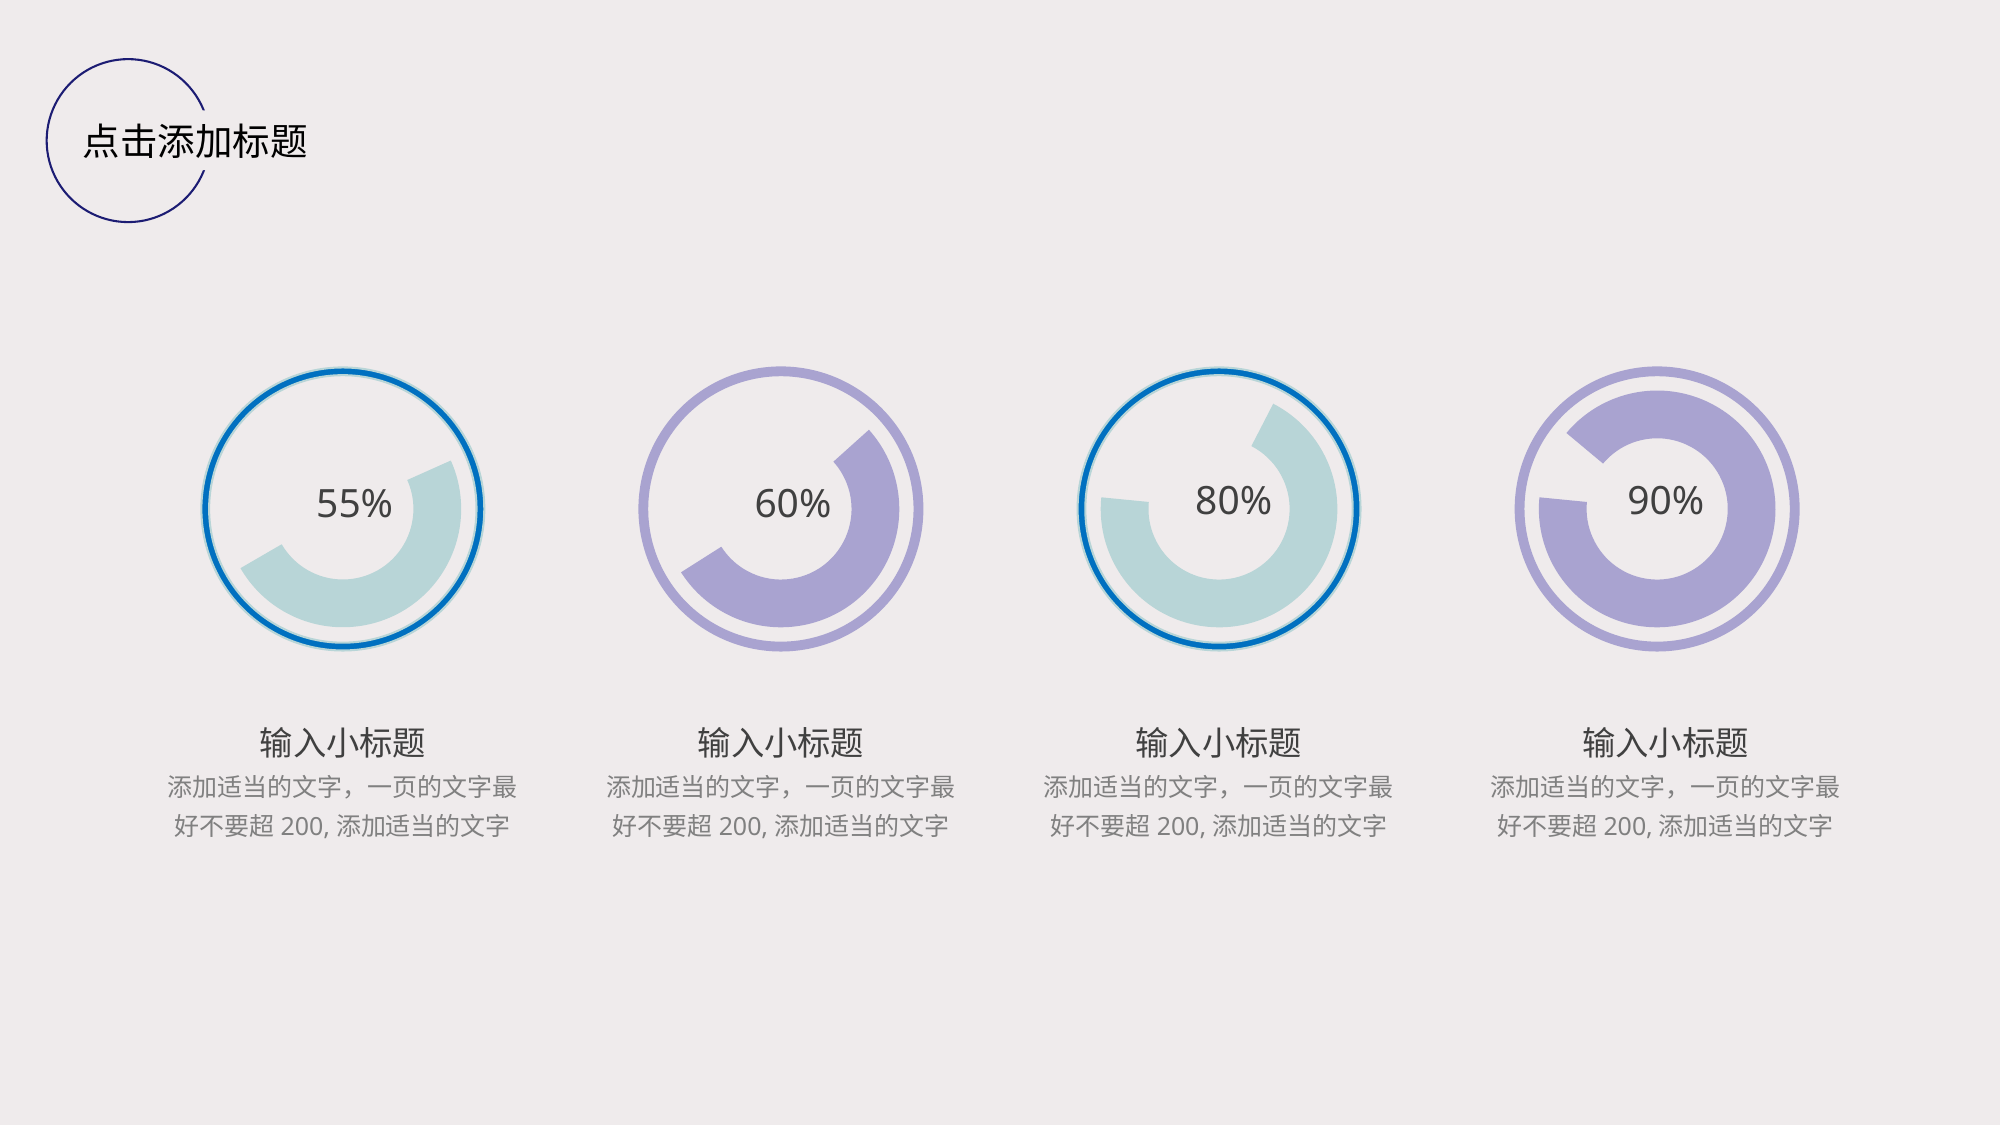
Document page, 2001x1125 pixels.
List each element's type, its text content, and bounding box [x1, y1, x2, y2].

text_box 80% [1153, 468, 1314, 530]
text_box 输入小标题 添加适当的文字，一页的文字最好不要超200,添加适当的文字 [1465, 699, 1867, 852]
text_box 55% [274, 471, 435, 533]
text_box 输入小标题 添加适当的文字，一页的文字最好不要超200,添加适当的文字 [142, 699, 544, 852]
text_box [638, 366, 924, 652]
text_box 输入小标题 添加适当的文字，一页的文字最好不要超200,添加适当的文字 [1018, 699, 1420, 852]
text_box [239, 459, 463, 629]
text_box 90% [1569, 468, 1762, 530]
text_box [1537, 389, 1777, 629]
text_box [1076, 366, 1362, 652]
text_box [1514, 366, 1800, 652]
text_box [679, 428, 901, 629]
text_box [200, 366, 486, 652]
text_box 输入小标题 添加适当的文字，一页的文字最好不要超200,添加适当的文字 [580, 699, 982, 852]
text_box 60% [712, 471, 874, 533]
text_box [1099, 402, 1339, 629]
